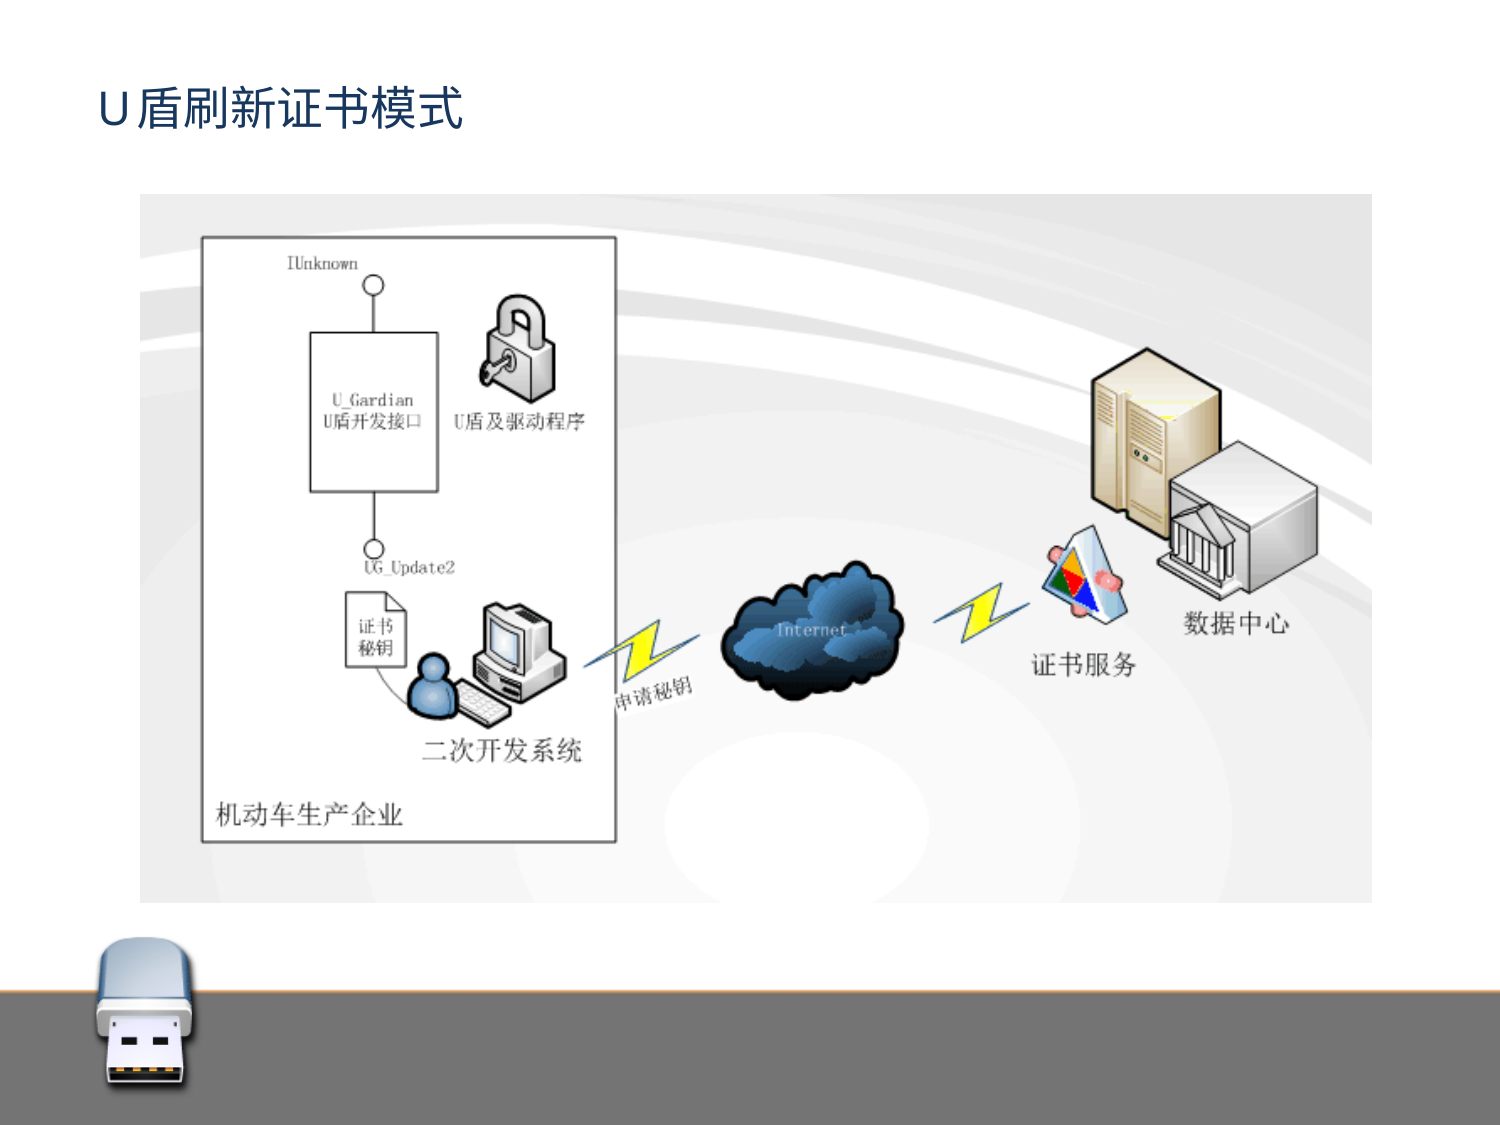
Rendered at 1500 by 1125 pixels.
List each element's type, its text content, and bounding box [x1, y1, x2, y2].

picture [0, 0, 1500, 1125]
title U盾刷新证书模式 [82, 70, 1432, 143]
